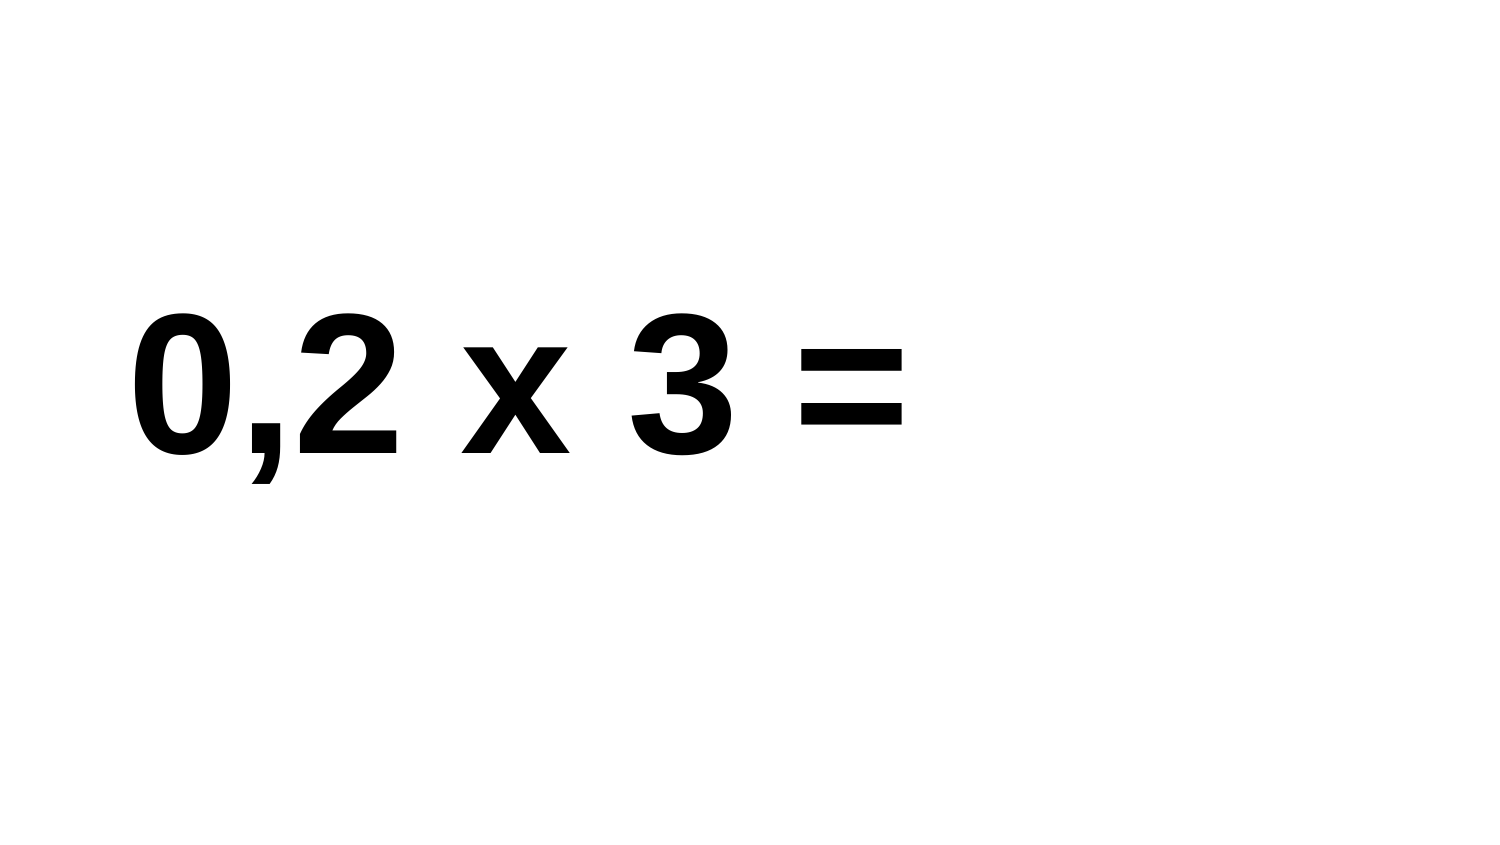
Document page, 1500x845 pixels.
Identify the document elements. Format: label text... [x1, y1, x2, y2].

text_box 0,2 x 3 = [112, 235, 1388, 509]
